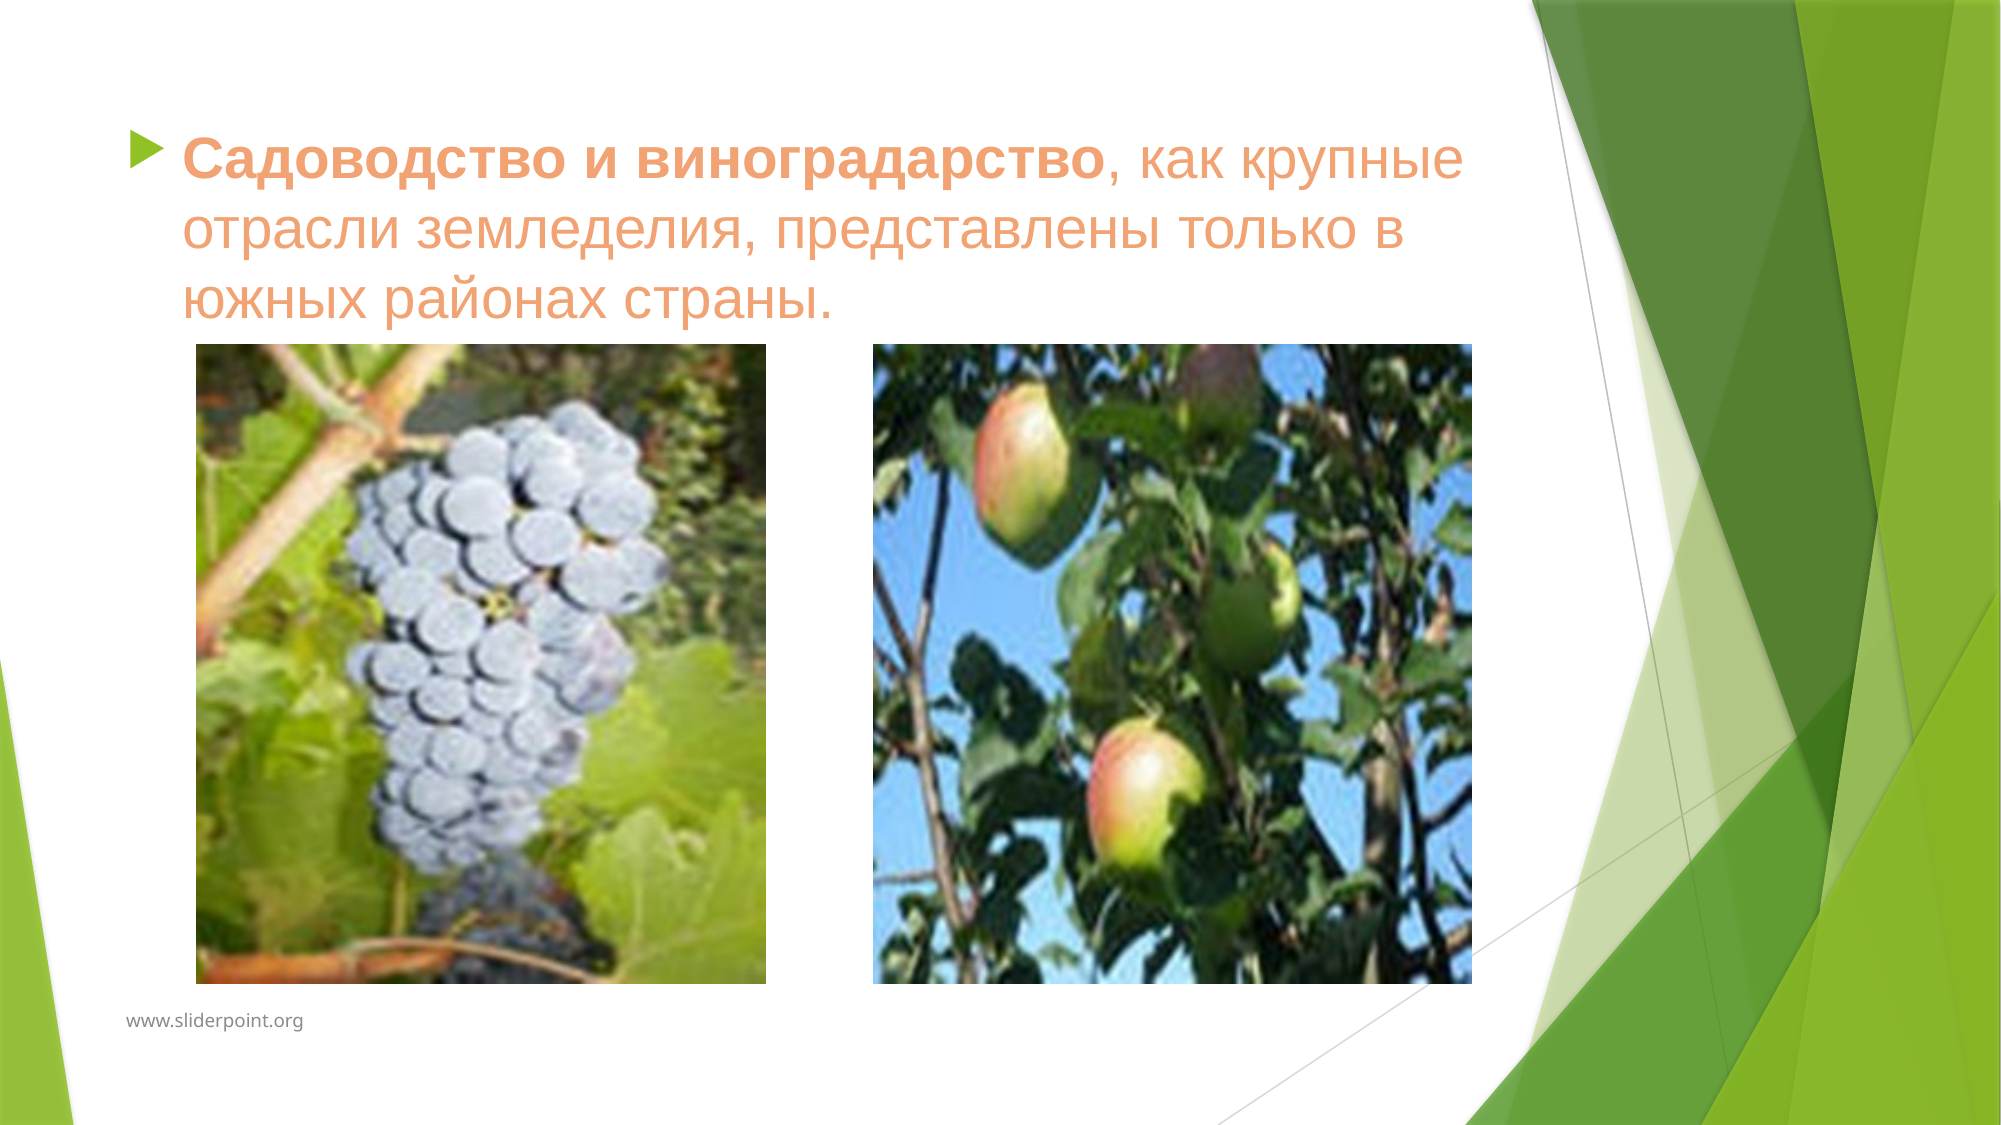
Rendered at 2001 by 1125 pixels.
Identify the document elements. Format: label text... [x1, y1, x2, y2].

list Садоводство и виноградарство, как крупные отрасли земледелия, представлены только в южных районах страны. [111, 112, 1522, 750]
footer www.sliderpoint.org [111, 991, 1145, 1051]
picture [873, 343, 1473, 984]
picture [195, 343, 767, 984]
